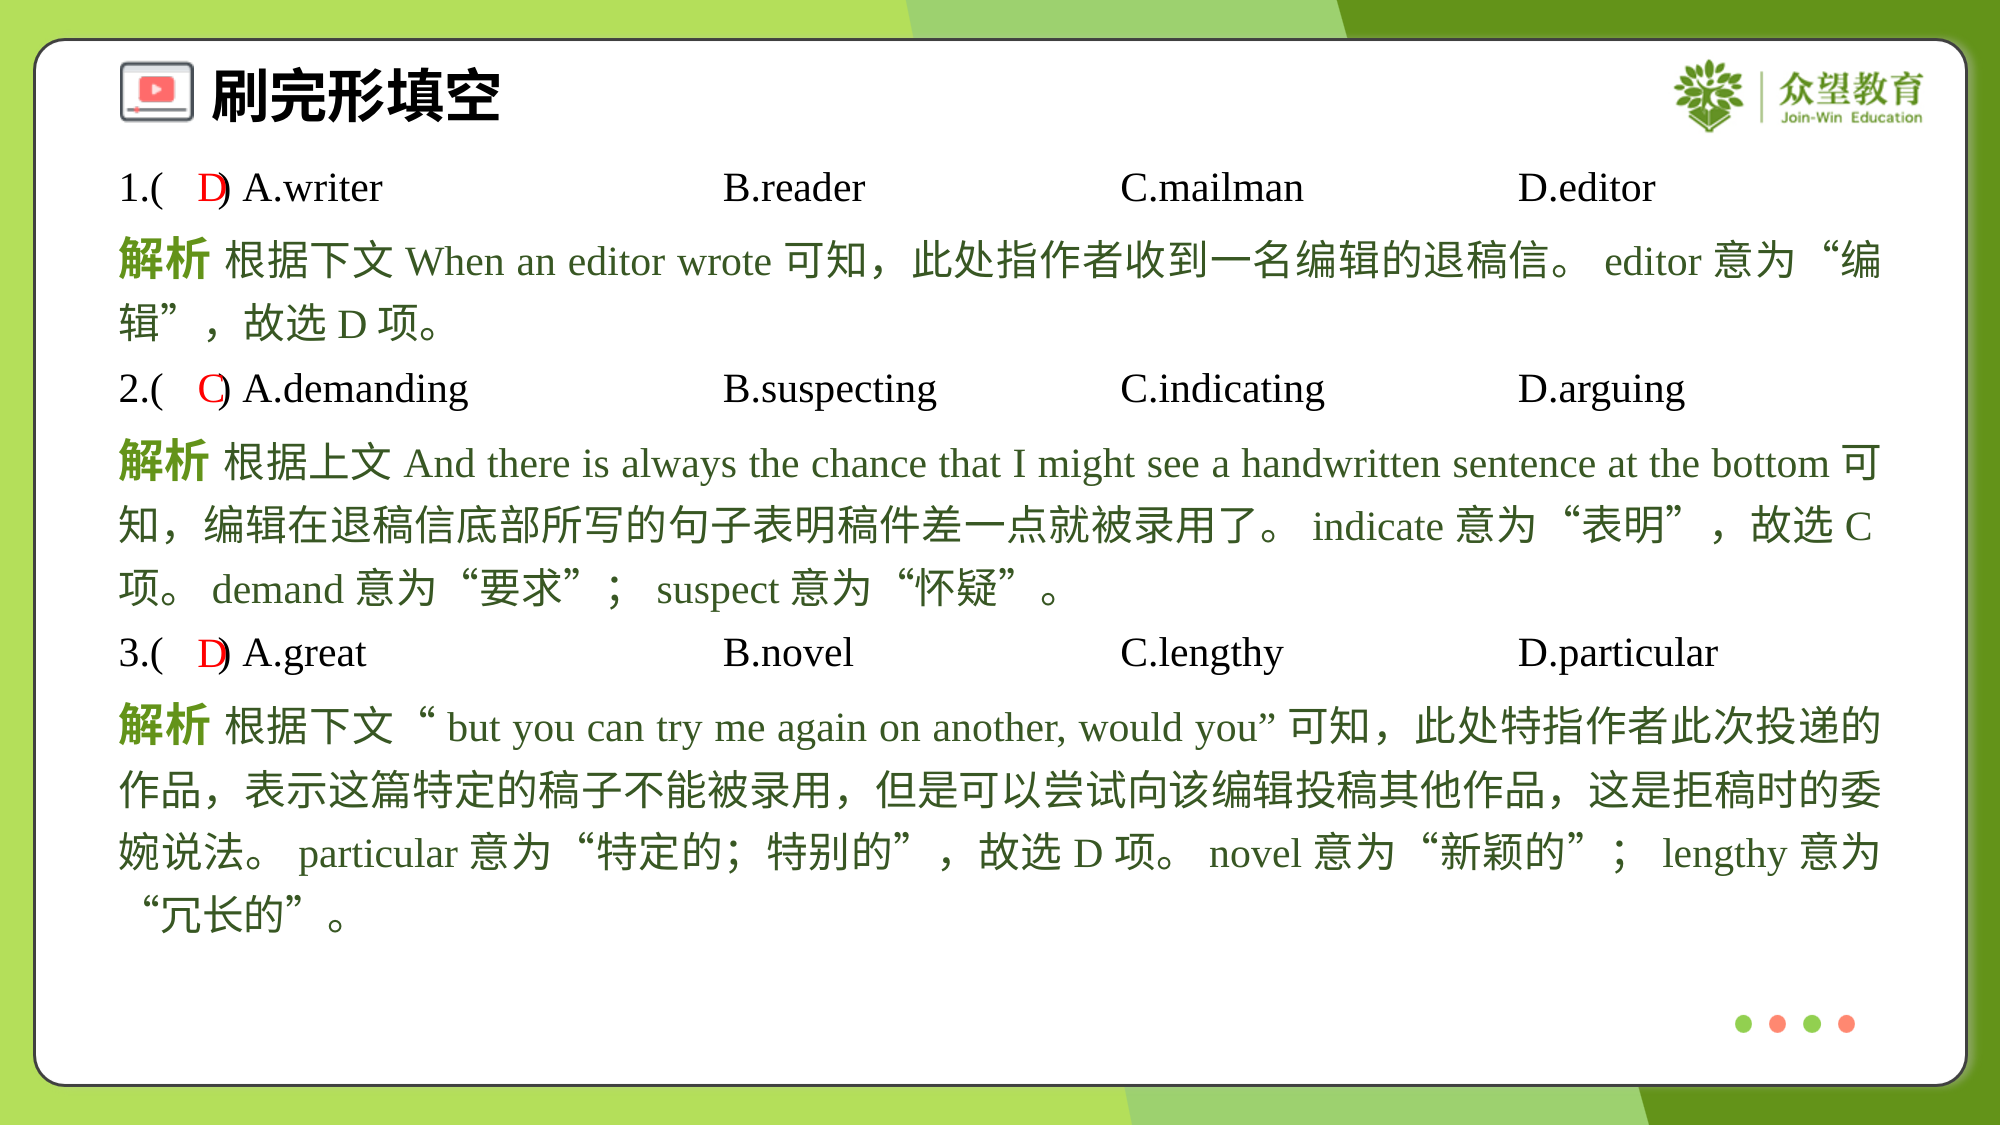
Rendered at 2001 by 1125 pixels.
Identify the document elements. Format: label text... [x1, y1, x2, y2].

text_box 1.( ) A.writer B.reader C.mailman D.editor [233, 146, 1883, 204]
text_box 2.( ) A.demanding B.suspecting C.indicating D.arguing [231, 348, 1883, 406]
text_box 2.( ) A.demanding B.suspecting C.indicating D.arguing [118, 348, 192, 406]
text_box D [192, 612, 233, 671]
text_box D [192, 146, 233, 205]
text_box 解析 根据下文“but you can try me again on another, would you”可知，此处特指作者此次投递的作品，表示这篇特定的稿子不能被录用，但是可以尝试向该编辑投稿其他作品，这是拒稿时的委婉说法。particular意为“特定的；特别的”，故选D项。novel意为“新颖的”；lengthy意为“冗长的”。 [118, 682, 1883, 934]
picture [0, 0, 2000, 1125]
text_box 解析 根据上文And there is always the chance that I might see a handwritten sentence at the bottom可知，编辑在退稿信底部所写的句子表明稿件差一点就被录用了。indicate意为“表明”，故选C项。demand意为“要求”；suspect意为“怀疑”。 [118, 417, 1883, 607]
text_box 解析 根据下文When an editor wrote可知，此处指作者收到一名编辑的退稿信。editor意为“编辑”，故选D项。 [118, 215, 1883, 343]
text_box C [192, 348, 231, 406]
text_box 3.( ) A.great B.novel C.lengthy D.particular [118, 612, 192, 670]
text_box 1.( ) A.writer B.reader C.mailman D.editor [118, 146, 192, 204]
text_box 3.( ) A.great B.novel C.lengthy D.particular [233, 612, 1883, 670]
